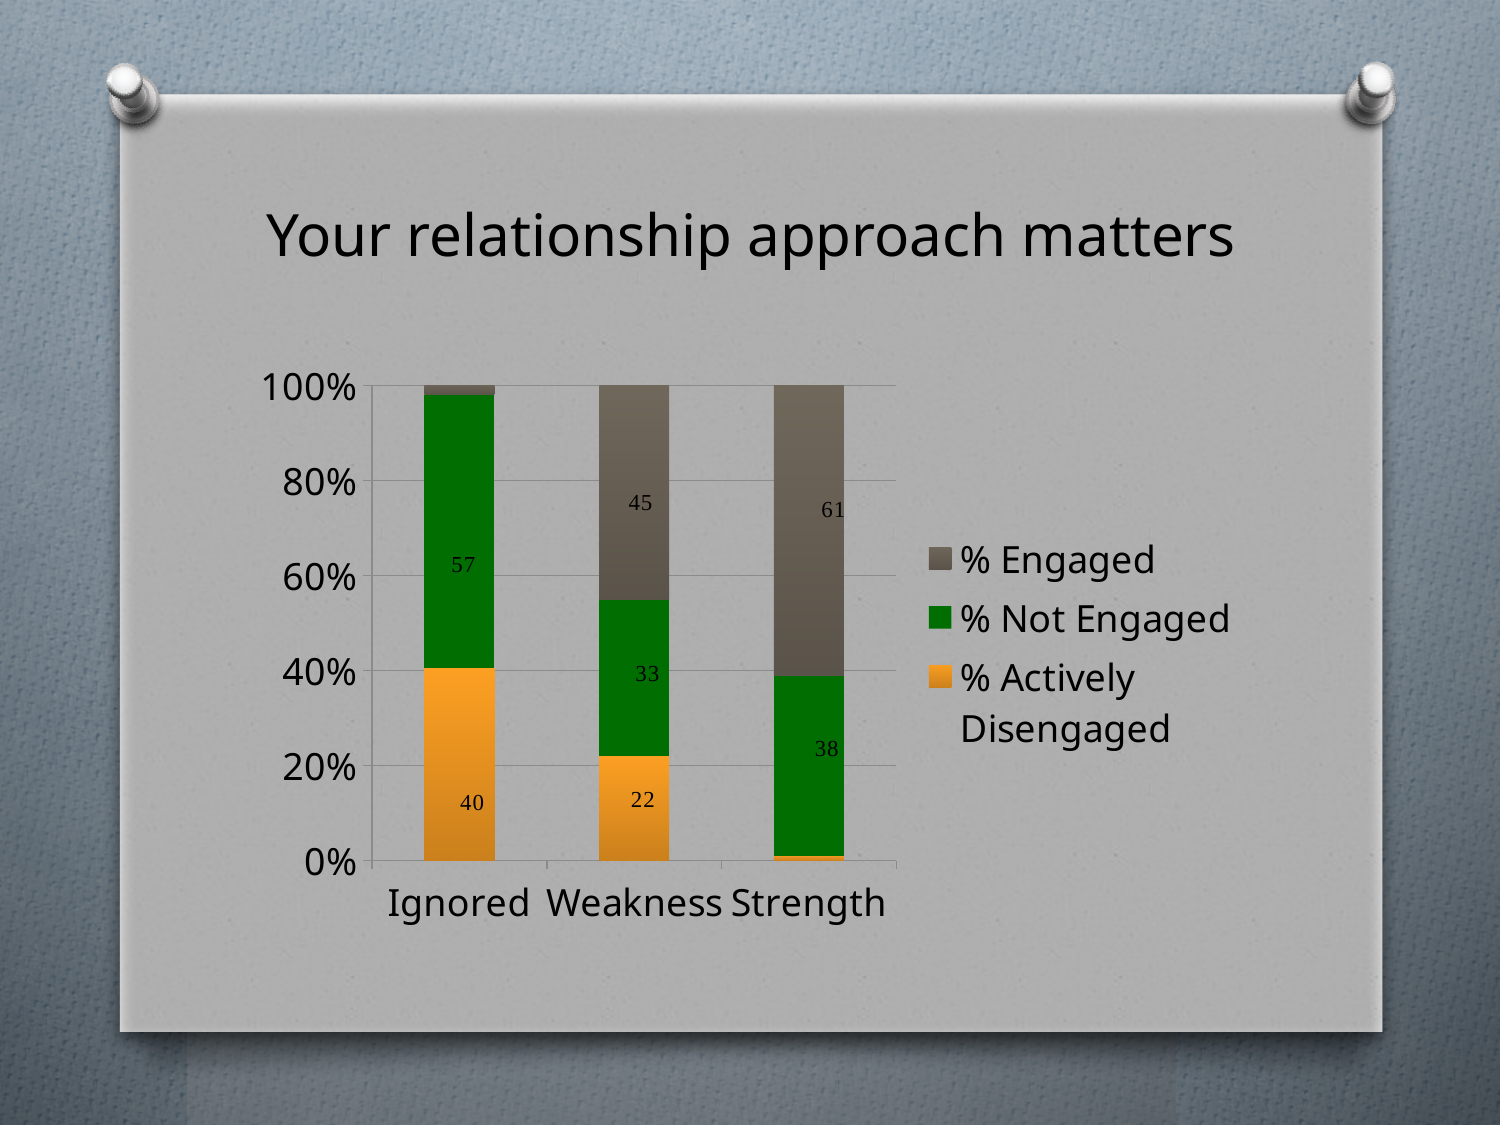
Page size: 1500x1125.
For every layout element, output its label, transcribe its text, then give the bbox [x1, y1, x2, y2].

picture [1317, 35, 1439, 156]
chart [239, 347, 1257, 939]
title Your relationship approach matters [179, 134, 1323, 332]
picture [75, 29, 198, 153]
